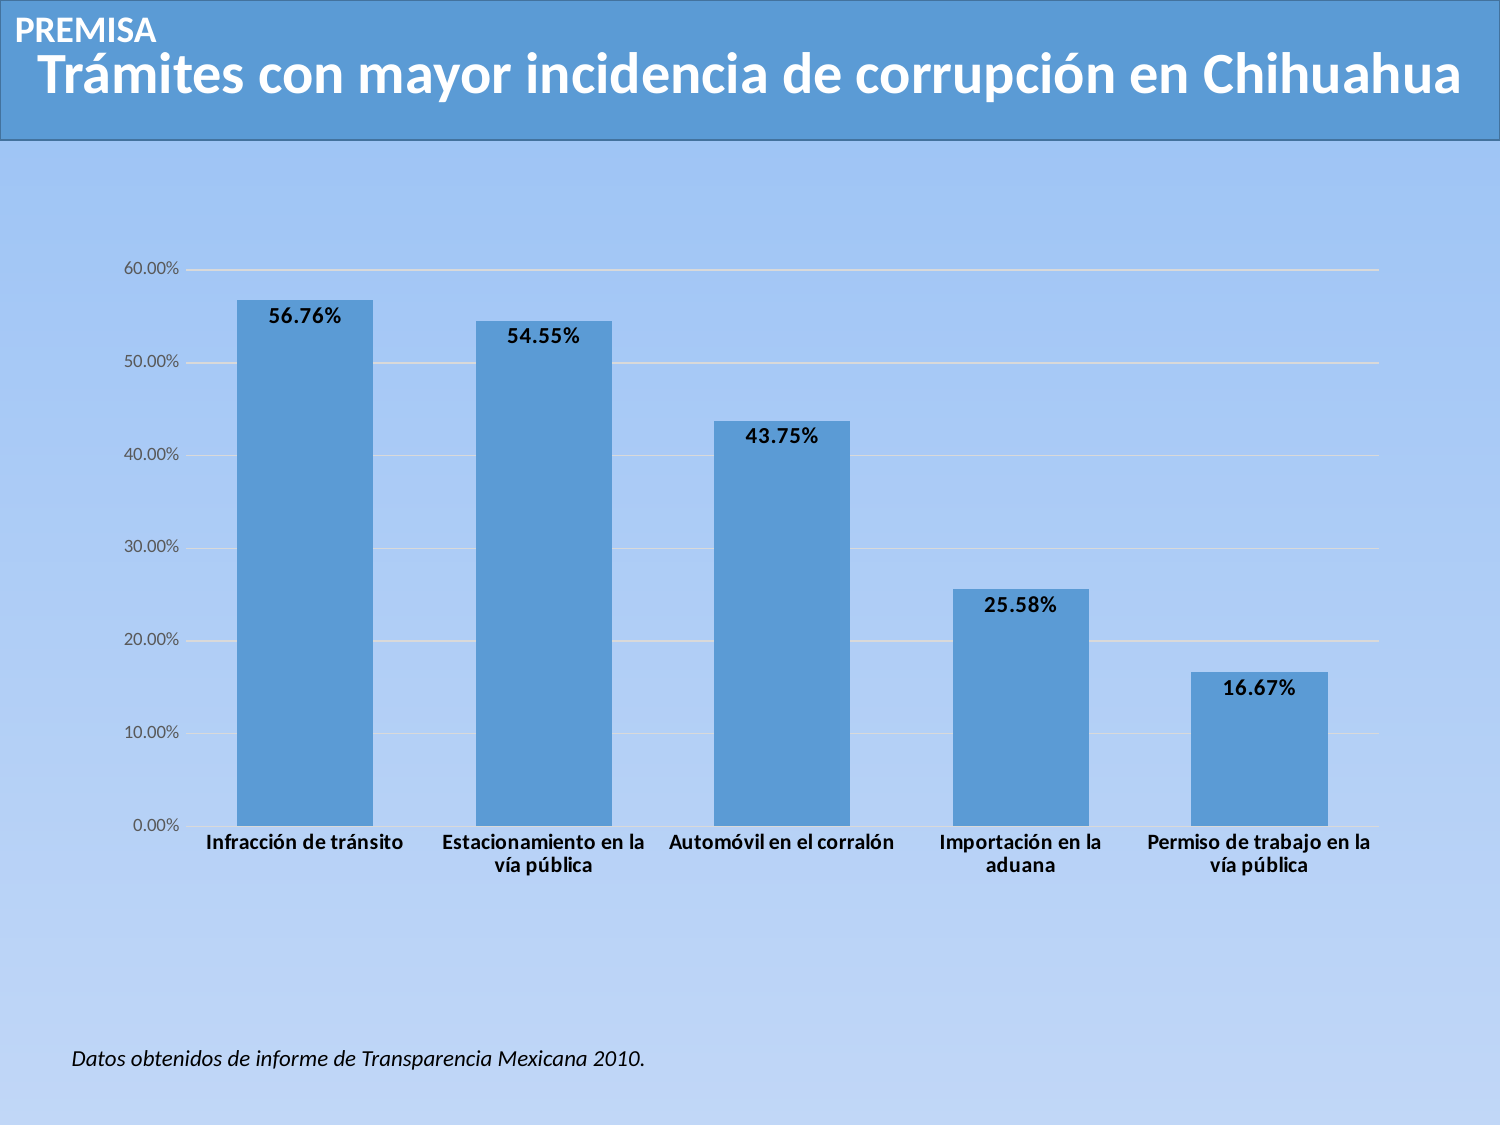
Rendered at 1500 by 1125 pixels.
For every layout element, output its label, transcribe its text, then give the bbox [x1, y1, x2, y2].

text_box PREMISA [0, 0, 1340, 58]
chart [97, 247, 1405, 893]
text_box Datos obtenidos de informe de Transparencia Mexicana 2010. [56, 1036, 948, 1079]
text_box Trámites con mayor incidencia de corrupción en Chihuahua [0, 0, 1500, 141]
